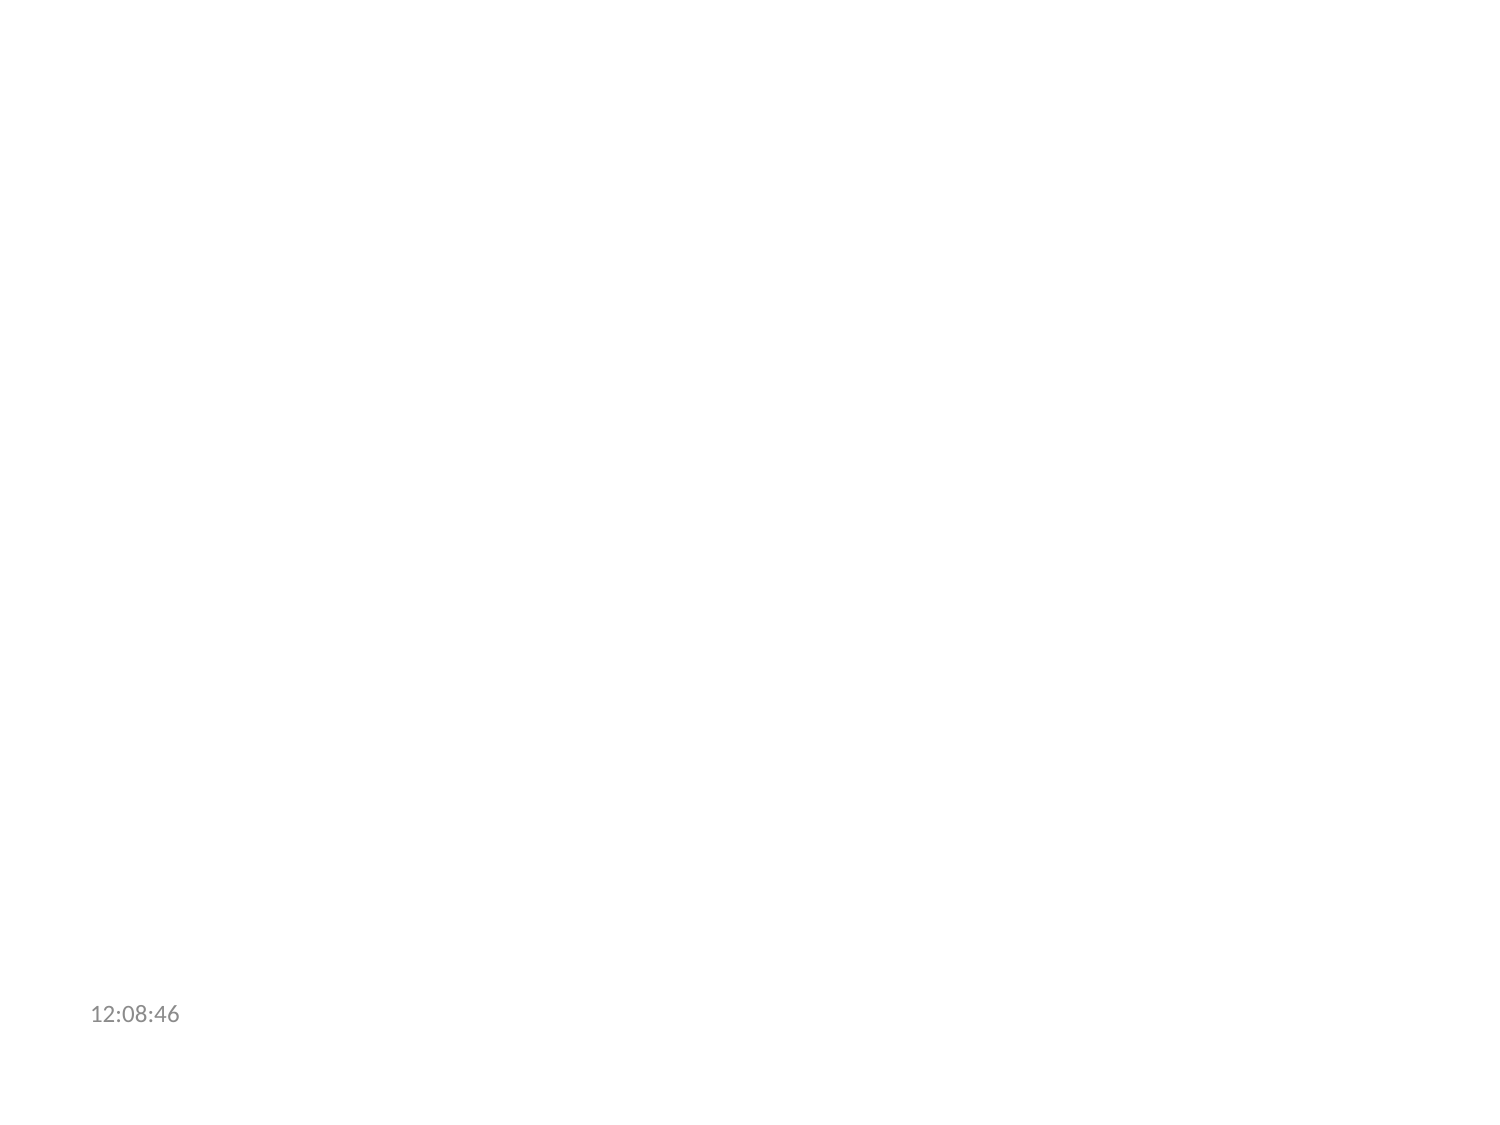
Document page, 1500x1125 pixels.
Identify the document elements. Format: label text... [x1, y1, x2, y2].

text_box 15:35:09 [75, 982, 425, 1043]
